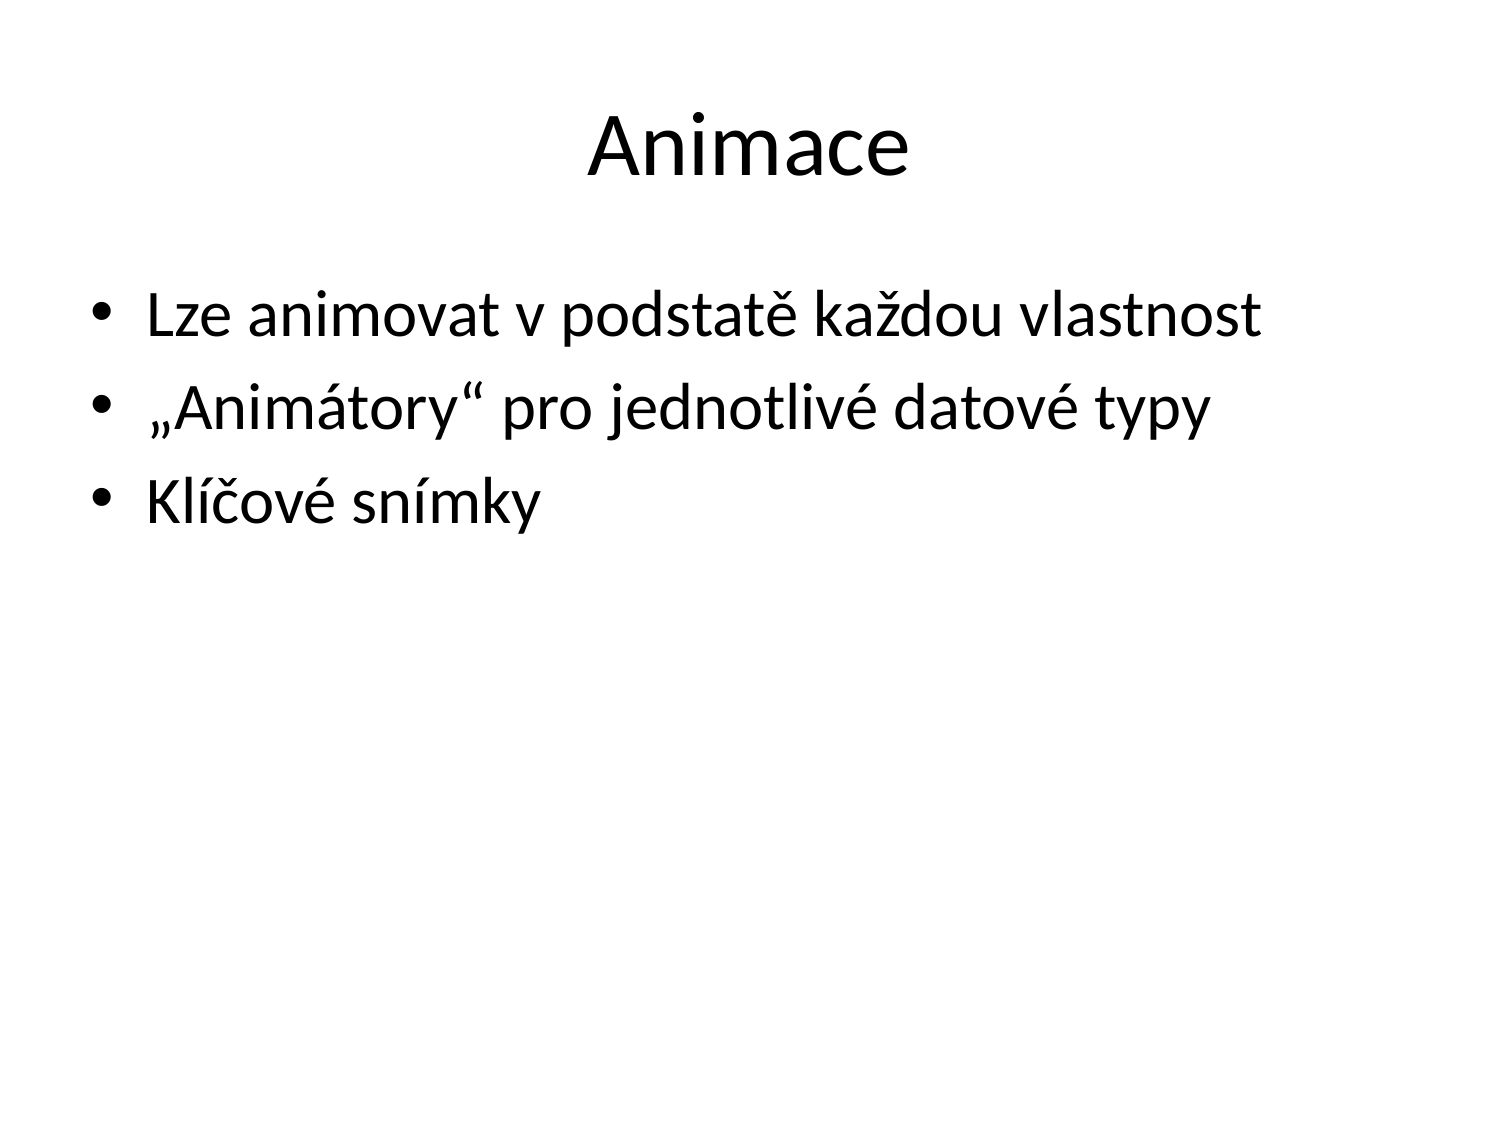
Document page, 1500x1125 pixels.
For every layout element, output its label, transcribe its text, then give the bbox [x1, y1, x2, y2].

list Lze animovat v podstatě každou vlastnost „Animátory“ pro jednotlivé datové typy Klíčové snímky [75, 262, 1425, 1005]
title Animace [75, 45, 1425, 233]
